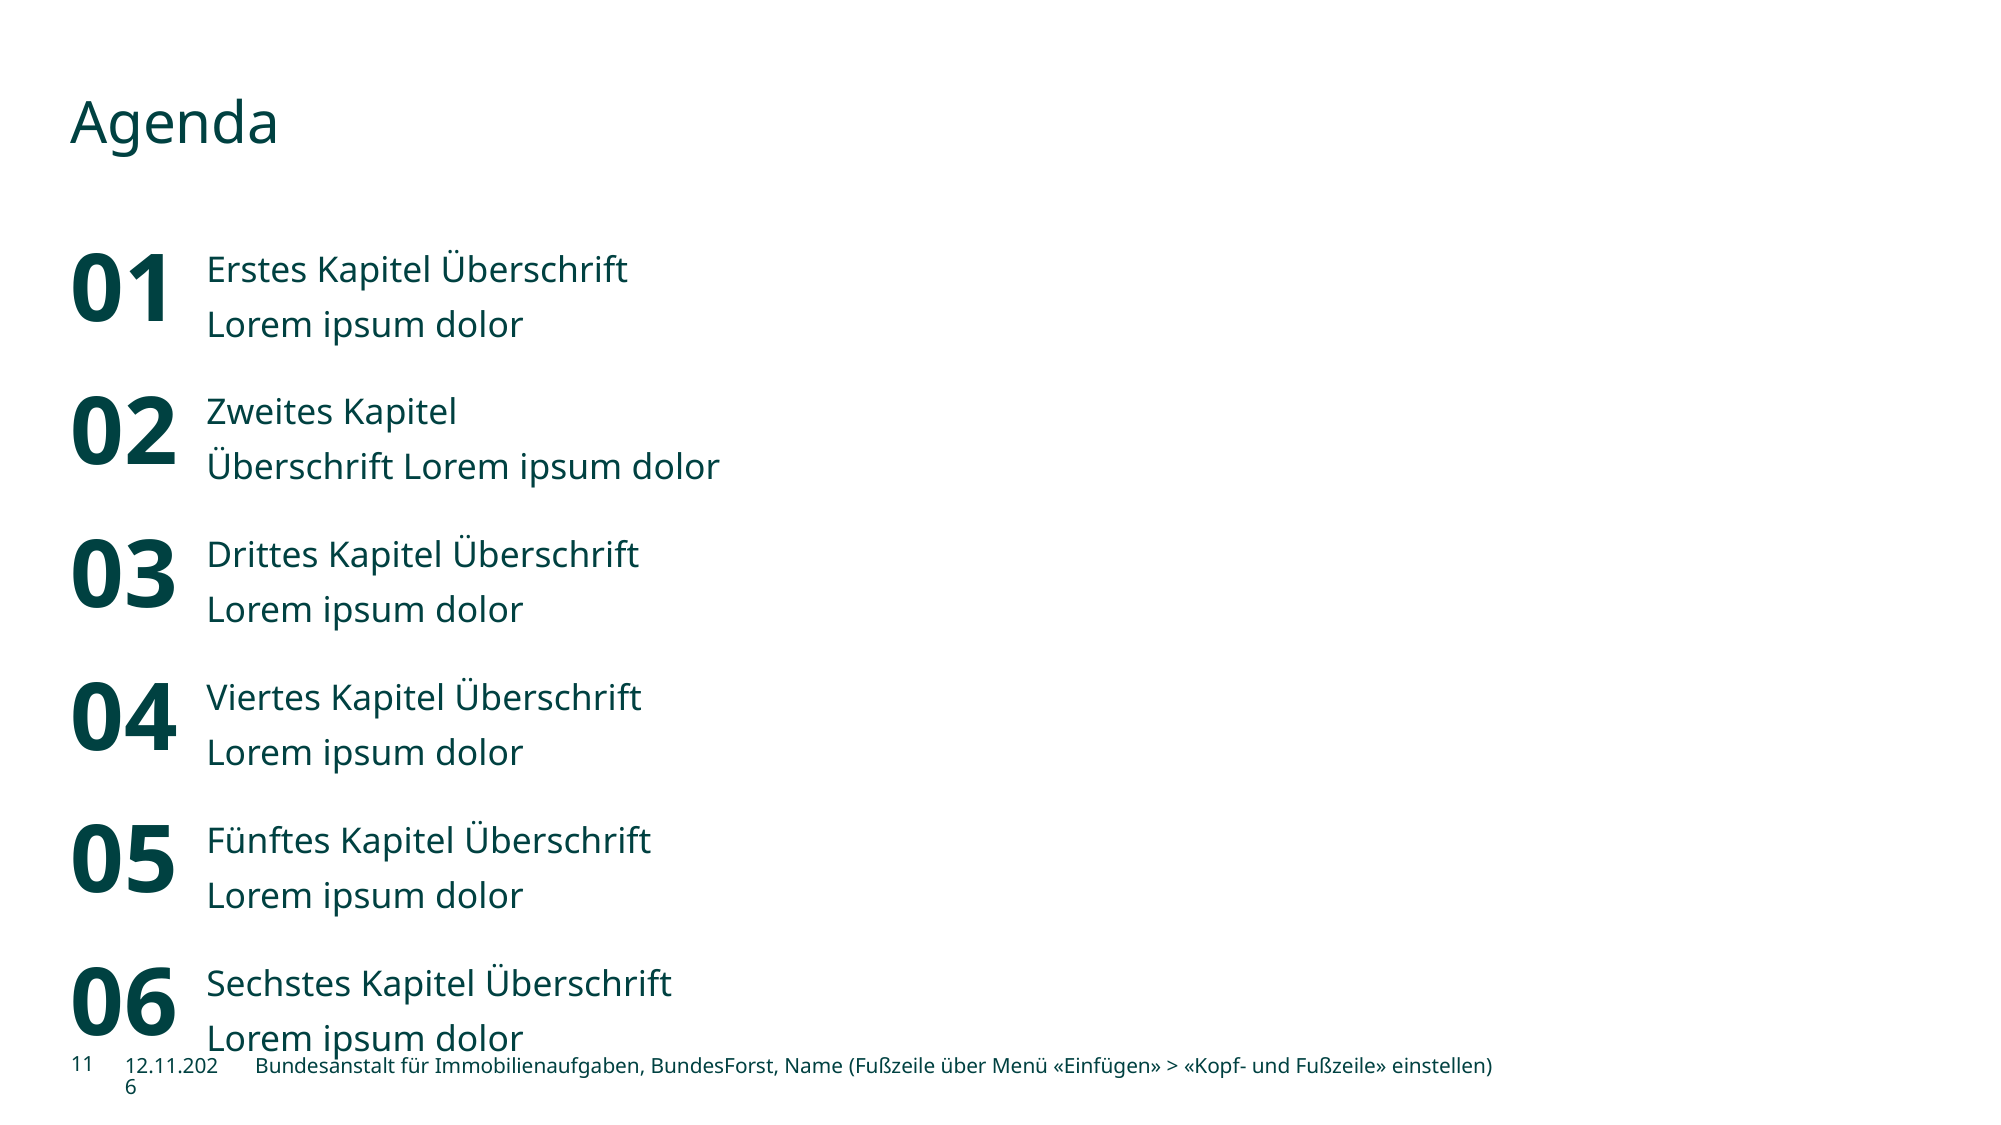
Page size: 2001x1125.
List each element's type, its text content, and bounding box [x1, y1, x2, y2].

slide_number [124, 1052, 226, 1077]
slide_number 11 [70, 1052, 119, 1077]
table_cell 06 [71, 929, 191, 1124]
table_cell Fünftes Kapitel Überschrift Lorem ipsum dolor [191, 786, 1285, 927]
table_cell 03 [71, 500, 191, 641]
table_cell 02 [71, 359, 191, 498]
table_header Erstes Kapitel Überschrift Lorem ipsum dolor [191, 236, 1285, 354]
table_cell 04 [71, 643, 191, 784]
table_cell Sechstes Kapitel Überschrift Lorem ipsum dolor [191, 929, 1285, 1124]
table_cell Viertes Kapitel Überschrift Lorem ipsum dolor [191, 643, 1285, 784]
footer Bundesanstalt für Immobilienaufgaben, BundesForst, Name (Fußzeile über Menü «Einfügen» > «Kopf- und Fußzeile» einstellen) [255, 1052, 1933, 1077]
table_cell Zweites Kapitel Überschrift Lorem ipsum dolor [191, 359, 1285, 498]
table_cell Drittes Kapitel Überschrift Lorem ipsum dolor [191, 500, 1285, 641]
table_header 01 [71, 236, 191, 354]
title Agenda [70, 91, 1930, 236]
table_cell 05 [71, 786, 191, 927]
